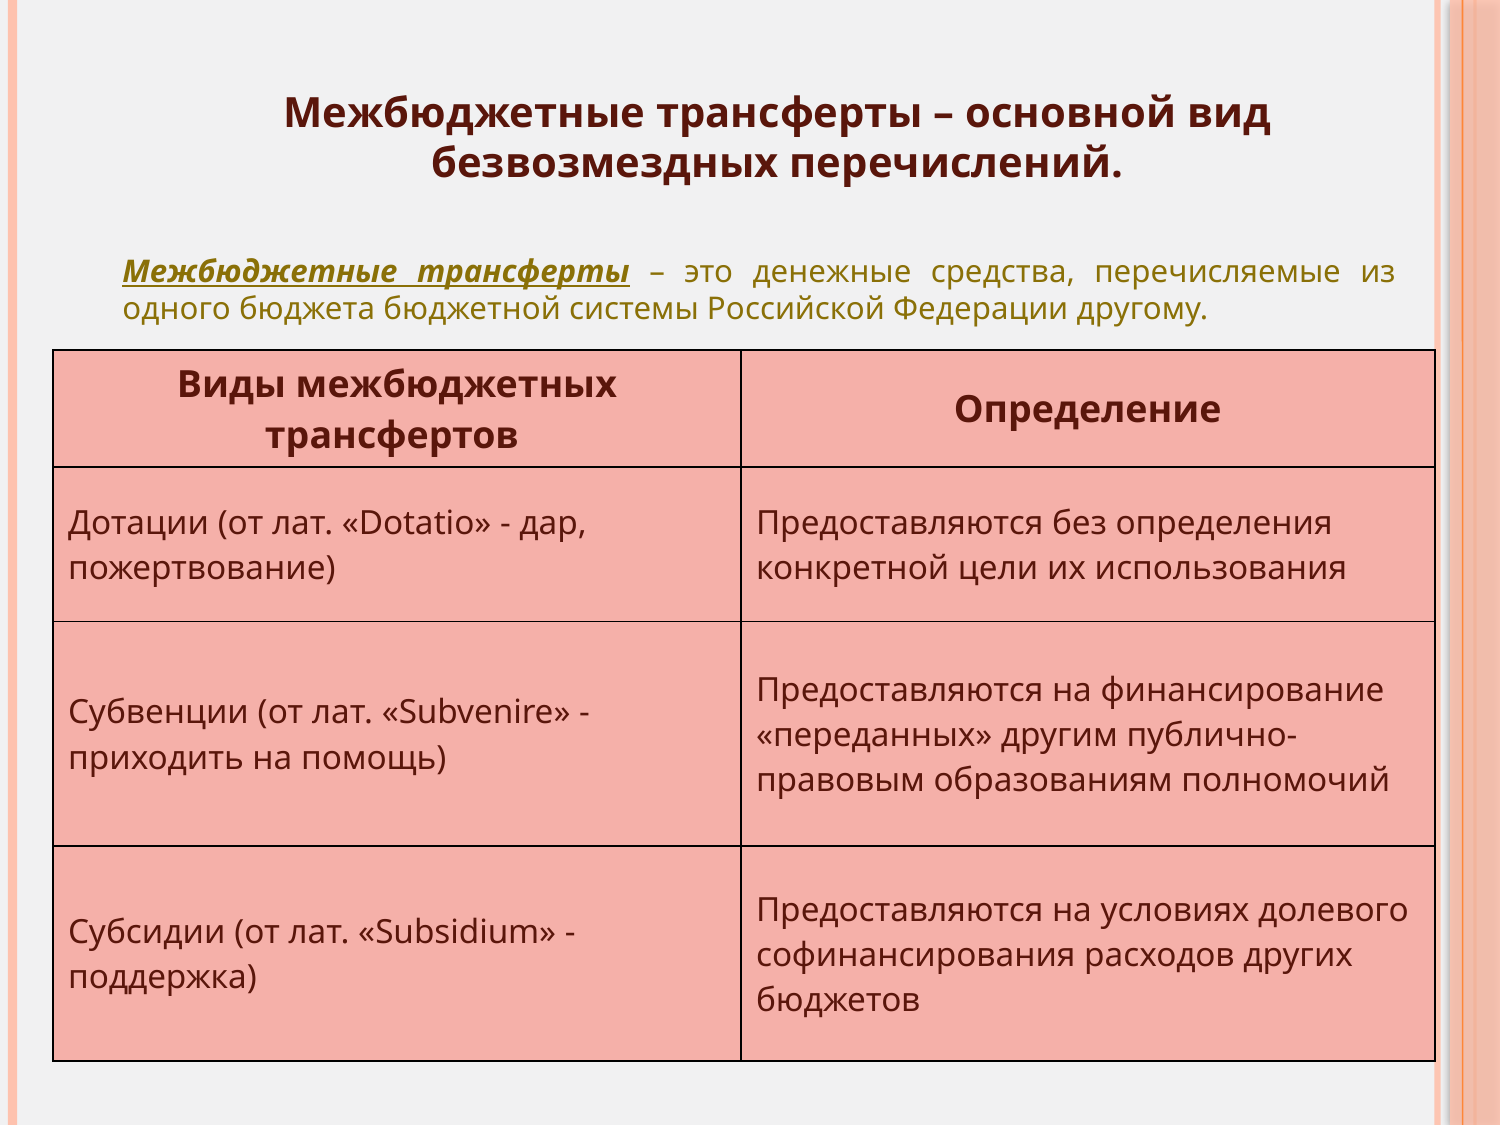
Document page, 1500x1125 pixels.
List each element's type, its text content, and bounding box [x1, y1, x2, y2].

list Межбюджетные трансферты – основной вид безвозмездных перечислений. [88, 78, 1459, 220]
table_cell Субсидии (от лат. «Subsidium» - поддержка) [54, 847, 740, 1060]
table_cell Предоставляются на условиях долевого софинансирования расходов других бюджетов [742, 847, 1434, 1060]
text_box Межбюджетные трансферты – это денежные средства, перечисляемые из одного бюджета бюджетной системы Российской Федерации другому. [100, 243, 1412, 334]
table_cell Предоставляются на финансирование «переданных» другим публично-правовым образованиям полномочий [742, 622, 1434, 845]
table_cell Предоставляются без определения конкретной цели их использования [742, 468, 1434, 621]
table_cell Субвенции (от лат. «Subvenire» - приходить на помощь) [54, 622, 740, 845]
table_header Виды межбюджетных трансфертов [54, 351, 740, 466]
table_header Определение [742, 351, 1434, 466]
table_cell Дотации (от лат. «Dotatio» - дар, пожертвование) [54, 468, 740, 621]
